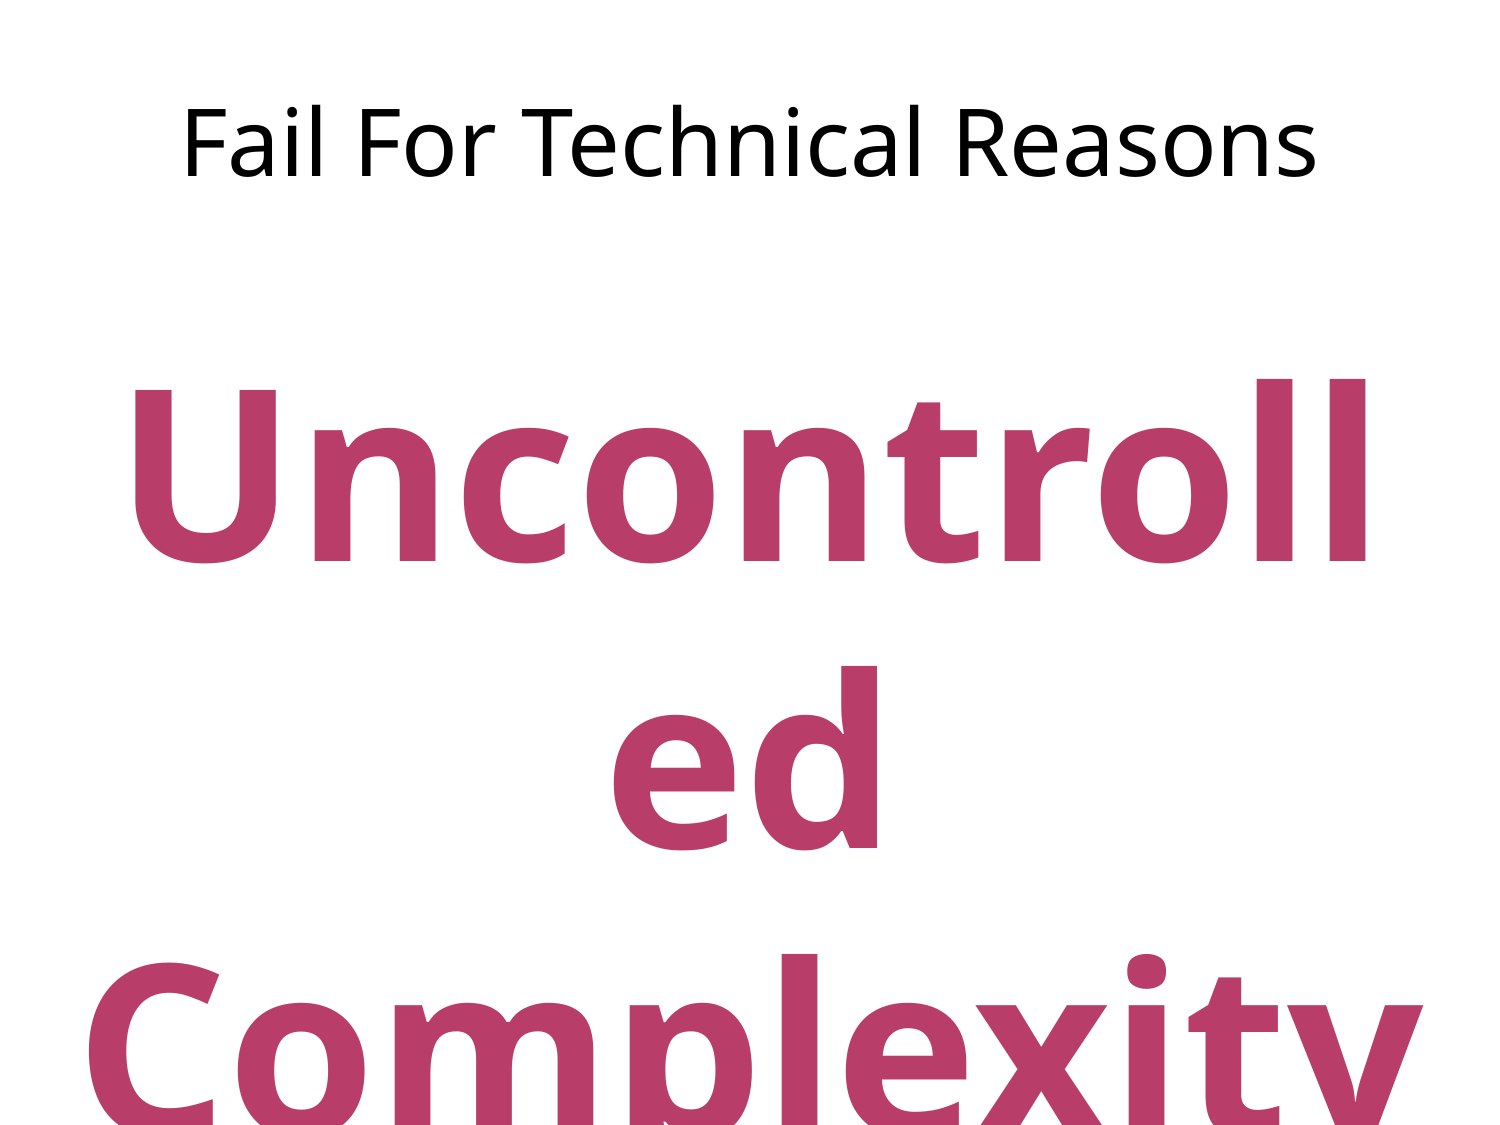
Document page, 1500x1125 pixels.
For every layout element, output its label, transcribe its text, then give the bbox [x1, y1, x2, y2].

title Fail For Technical Reasons [75, 45, 1425, 233]
list Uncontrolled Complexity [52, 314, 1448, 858]
